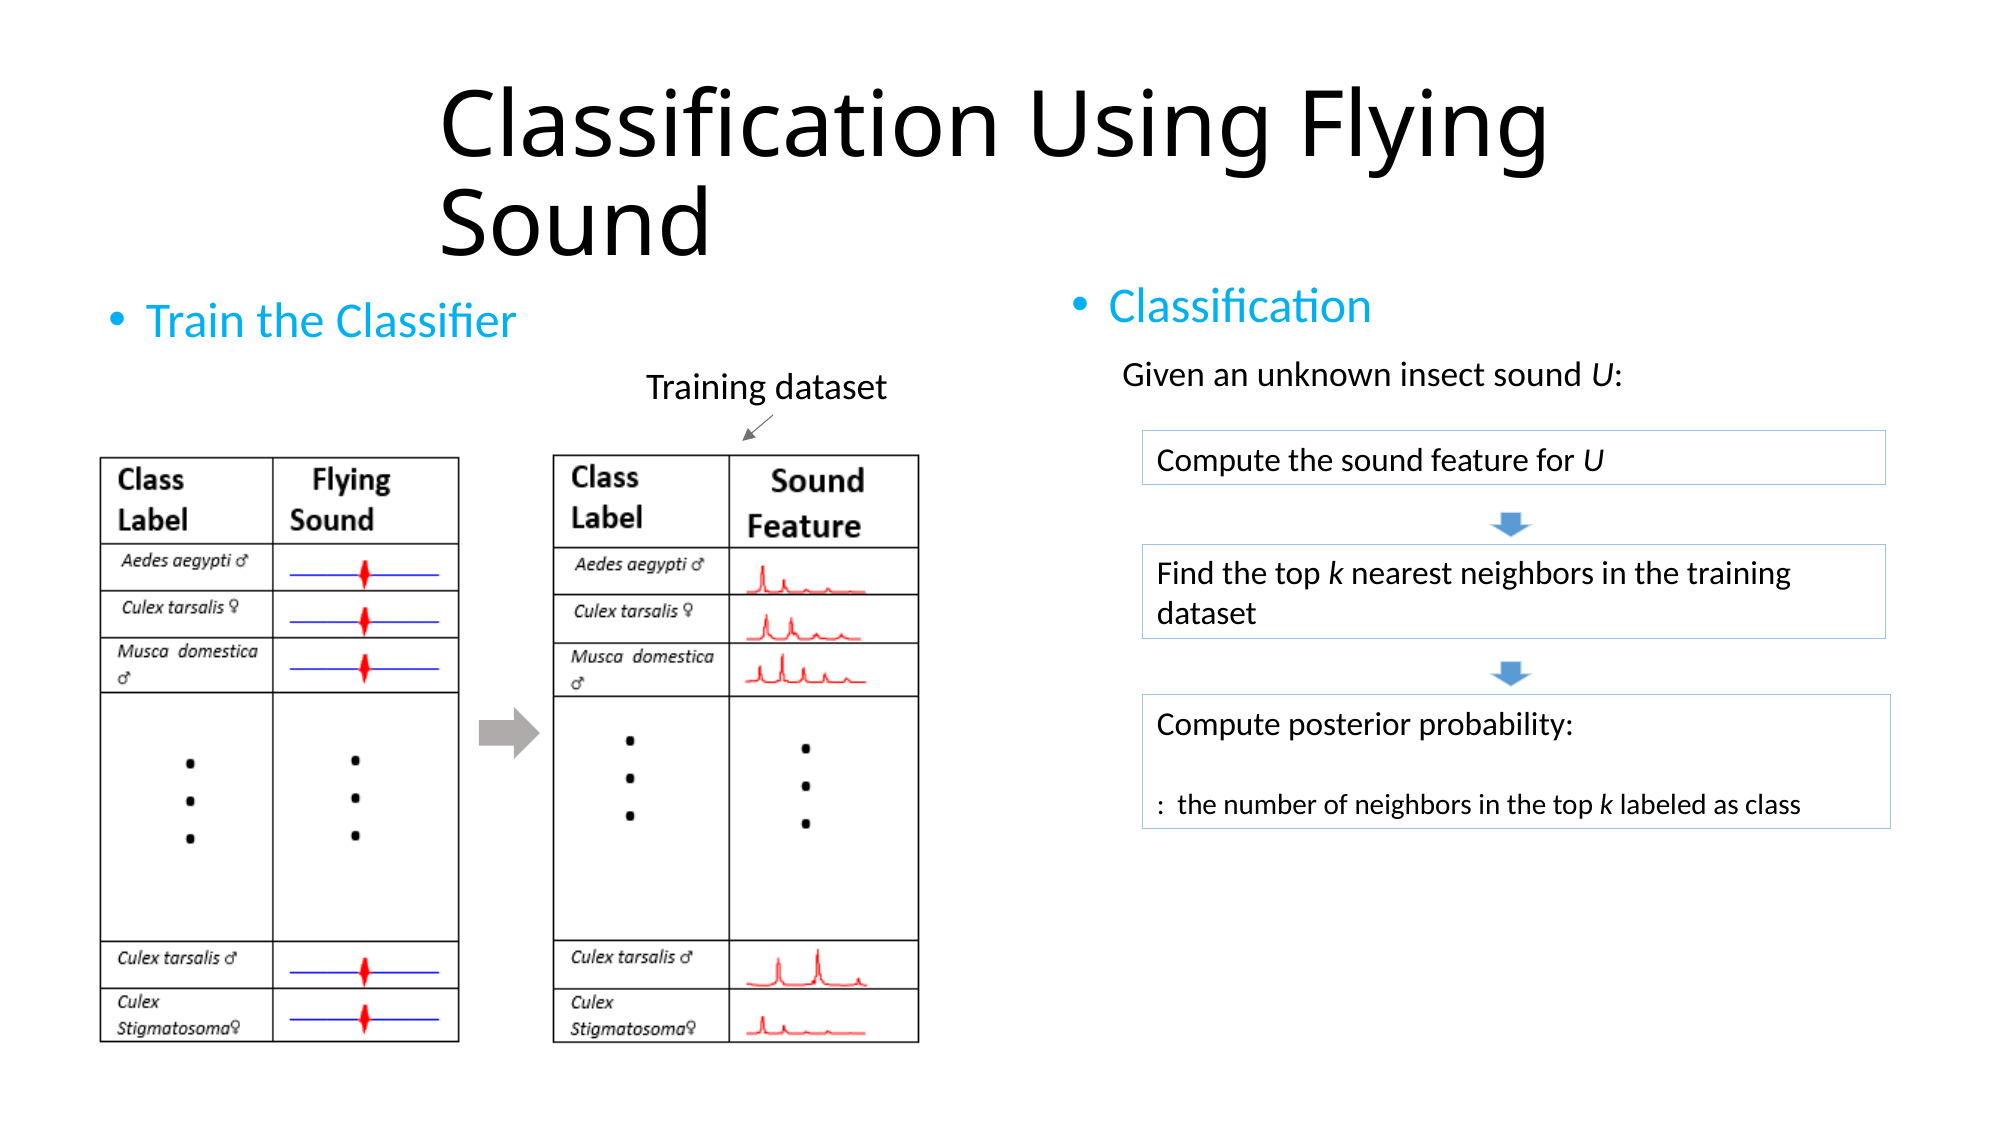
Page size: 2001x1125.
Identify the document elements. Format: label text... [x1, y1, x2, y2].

picture [94, 451, 467, 1052]
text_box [479, 355, 927, 1051]
list Train the Classifier [93, 286, 944, 1001]
text_box Compute the sound feature for U [1142, 430, 1886, 485]
text_box [1487, 511, 1535, 539]
text_box [1487, 660, 1535, 688]
list Classification Given an unknown insect sound U: [1056, 271, 1907, 1036]
text_box Find the top k nearest neighbors in the training dataset [1142, 544, 1886, 639]
title Classification Using Flying Sound [423, 67, 1710, 286]
